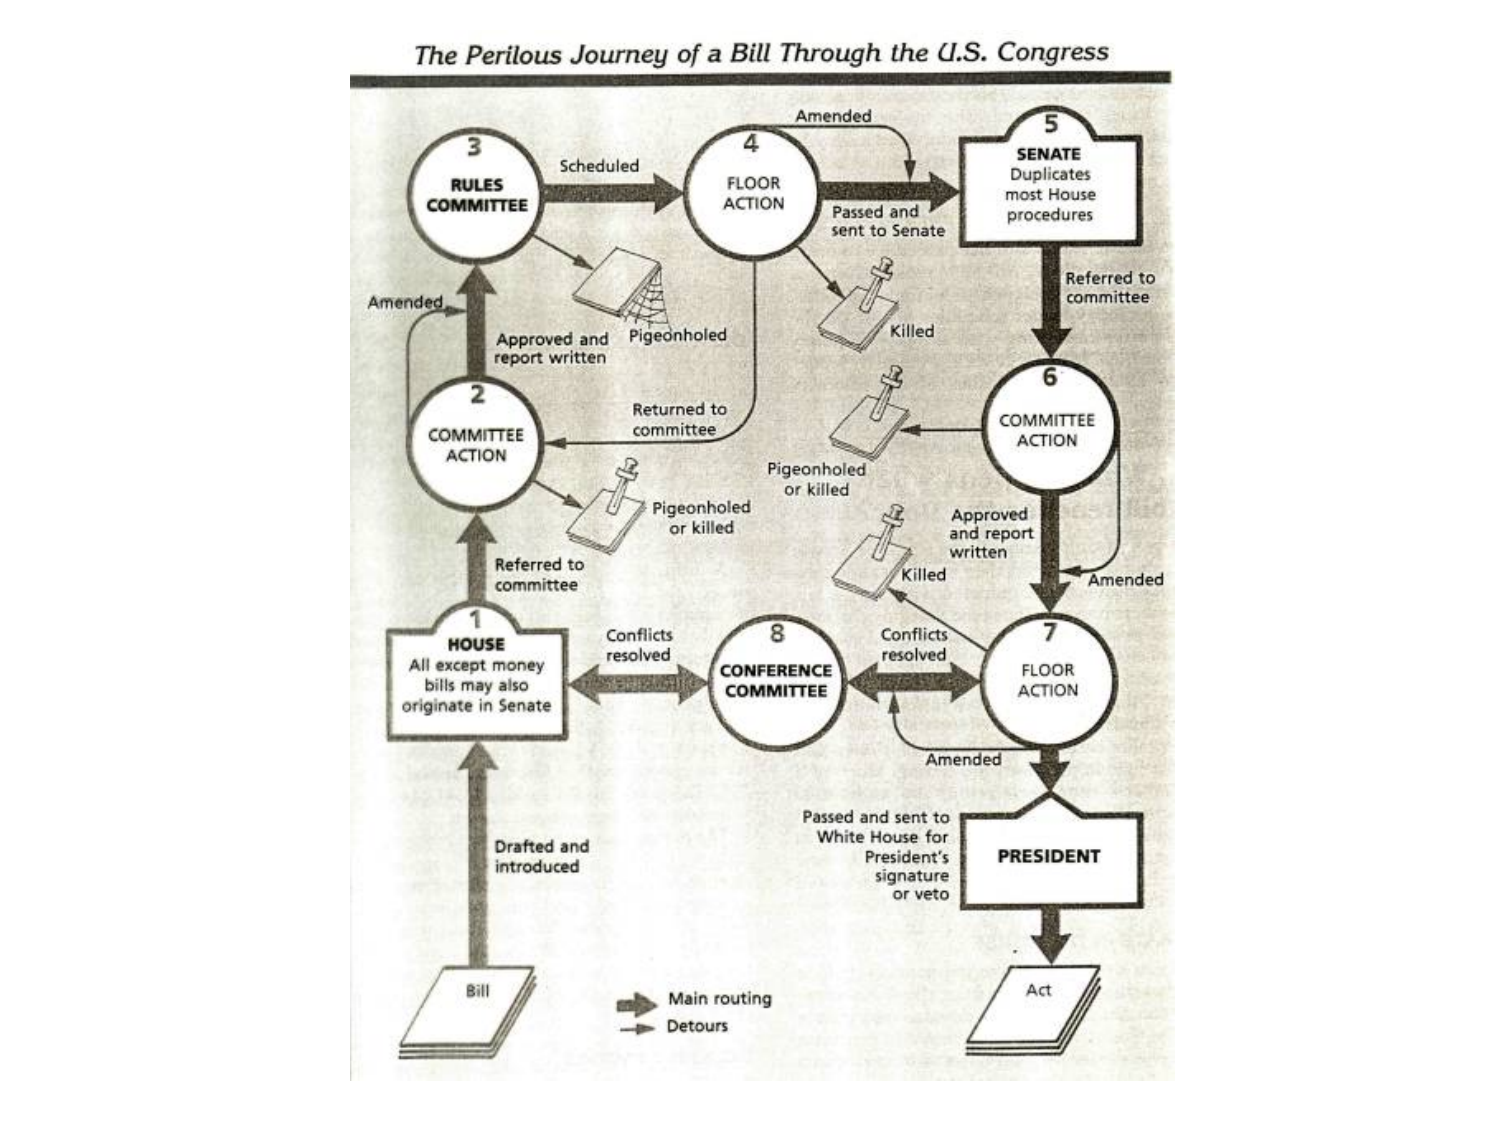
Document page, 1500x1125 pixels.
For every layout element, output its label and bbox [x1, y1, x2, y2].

picture [349, 30, 1176, 1082]
